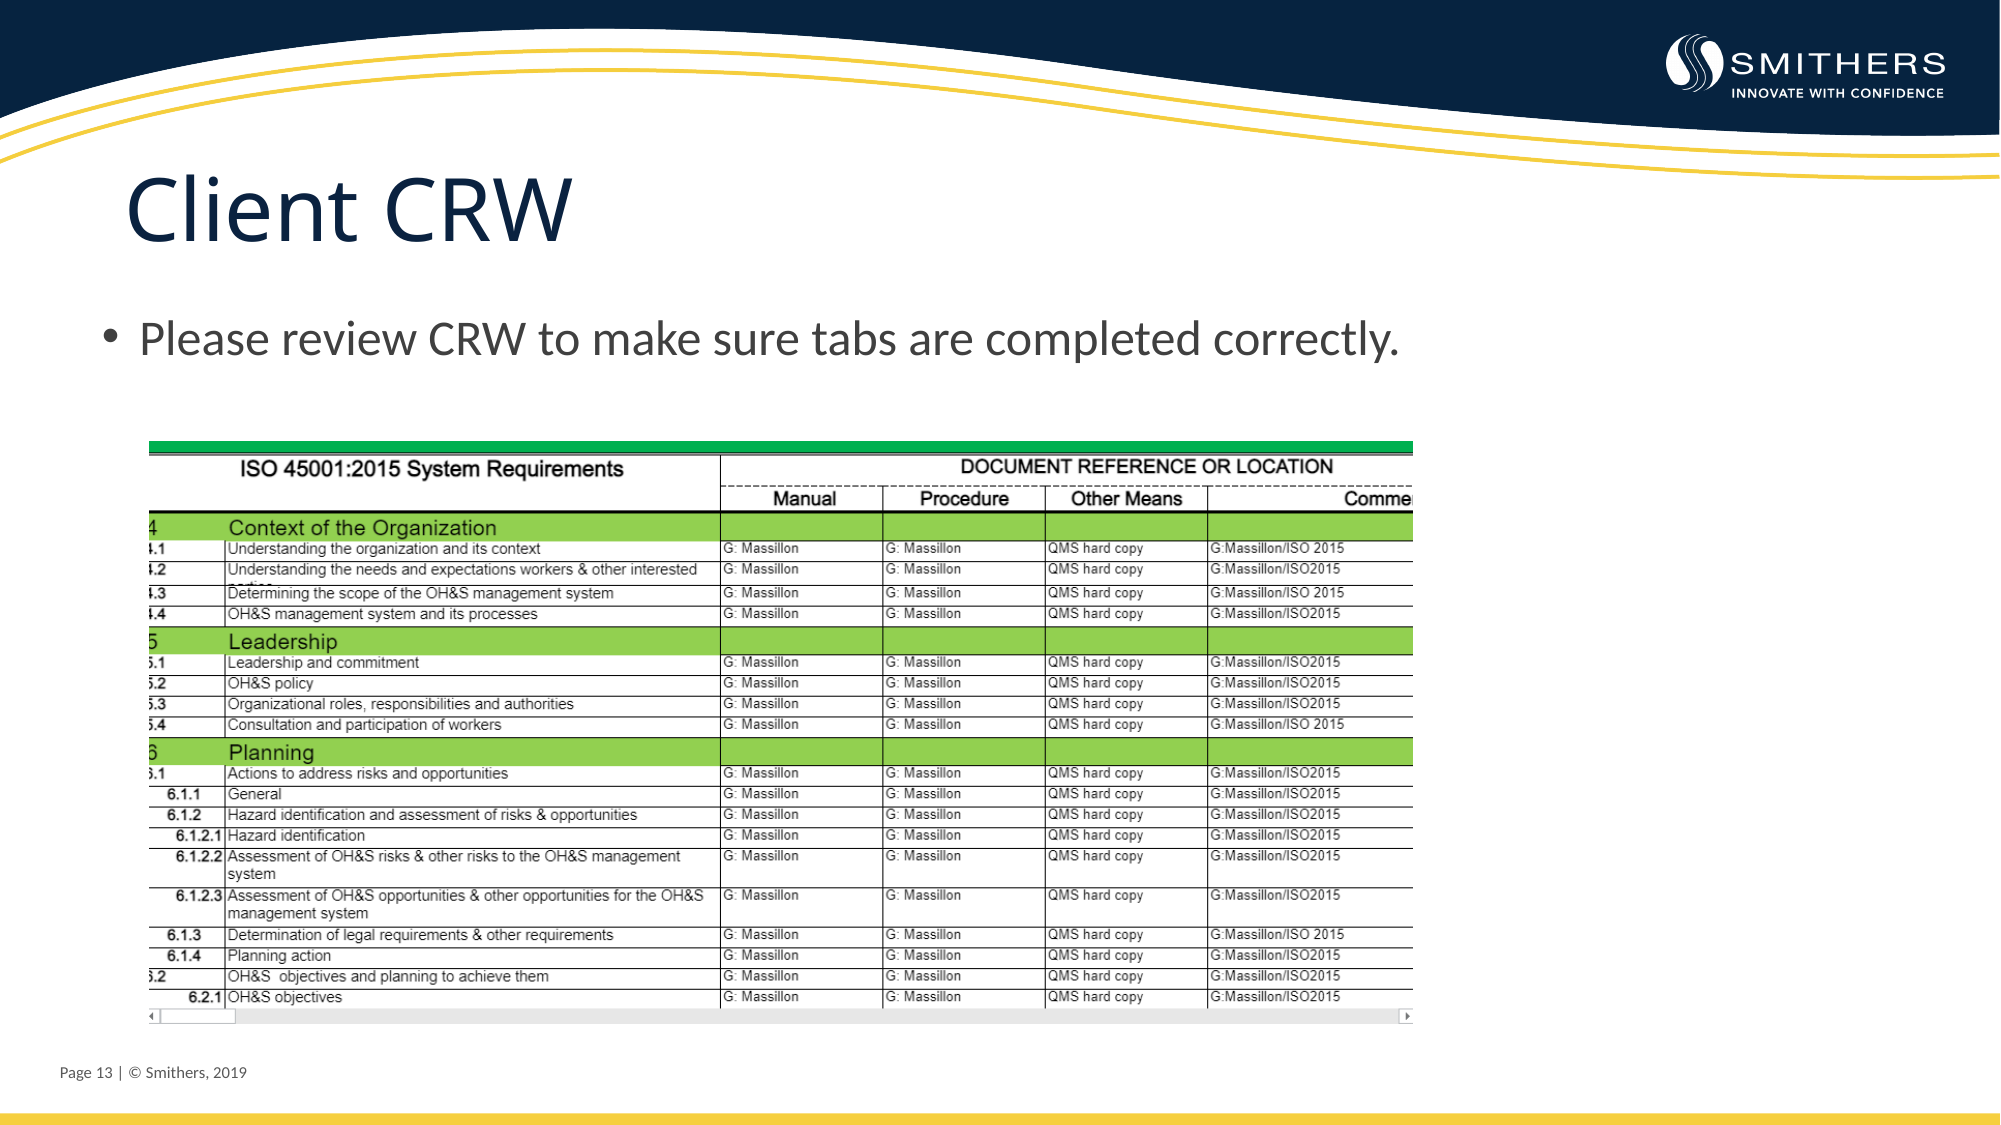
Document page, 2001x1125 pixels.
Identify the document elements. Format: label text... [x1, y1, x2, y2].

title Client CRW [101, 120, 1863, 306]
list Please review CRW to make sure tabs are completed correctly. [101, 306, 1863, 1042]
slide_number Page 13 | © Smithers, 2019 [59, 1029, 371, 1083]
picture [0, 0, 2000, 194]
picture [149, 441, 1413, 1024]
